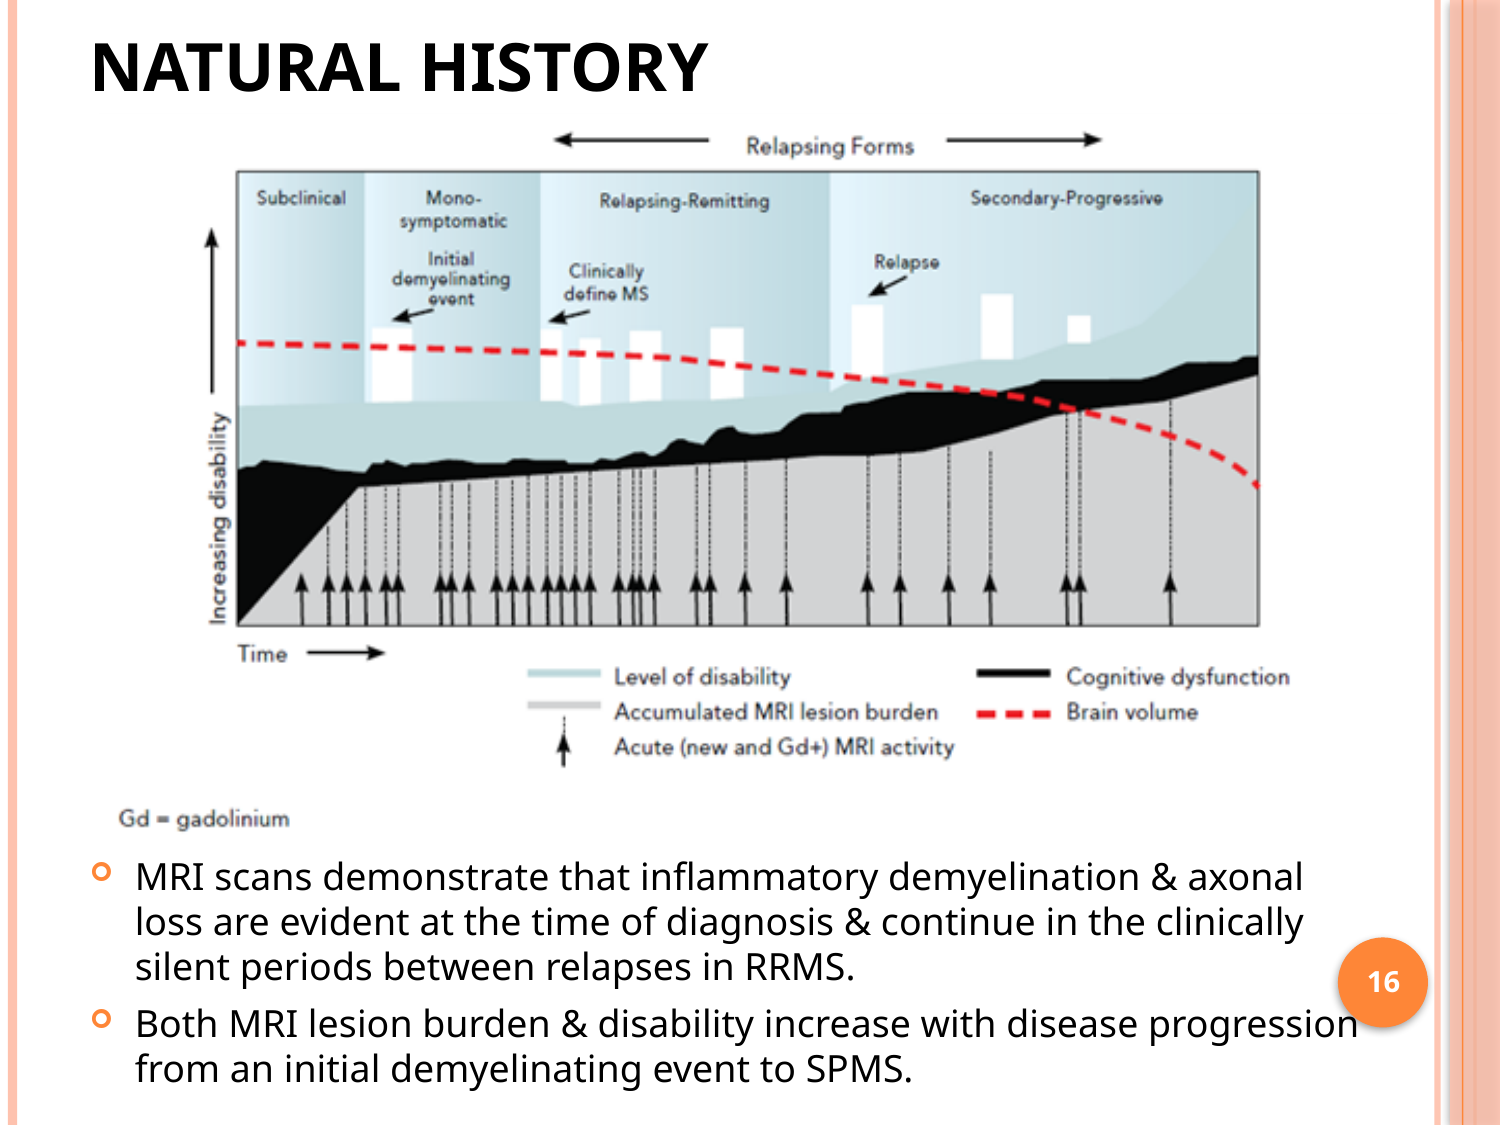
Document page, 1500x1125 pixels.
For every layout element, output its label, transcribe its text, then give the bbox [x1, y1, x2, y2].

slide_number 16 [1333, 940, 1434, 1027]
title Natural history [75, 14, 1300, 113]
picture [99, 111, 1398, 846]
list MRI scans demonstrate that inflammatory demyelination & axonal loss are evident at the time of diagnosis & continue in the clinically silent periods between relapses in RRMS. Both MRI lesion burden & disability increase with disease progression from an initial demyelinating event to SPMS. [75, 845, 1379, 1111]
